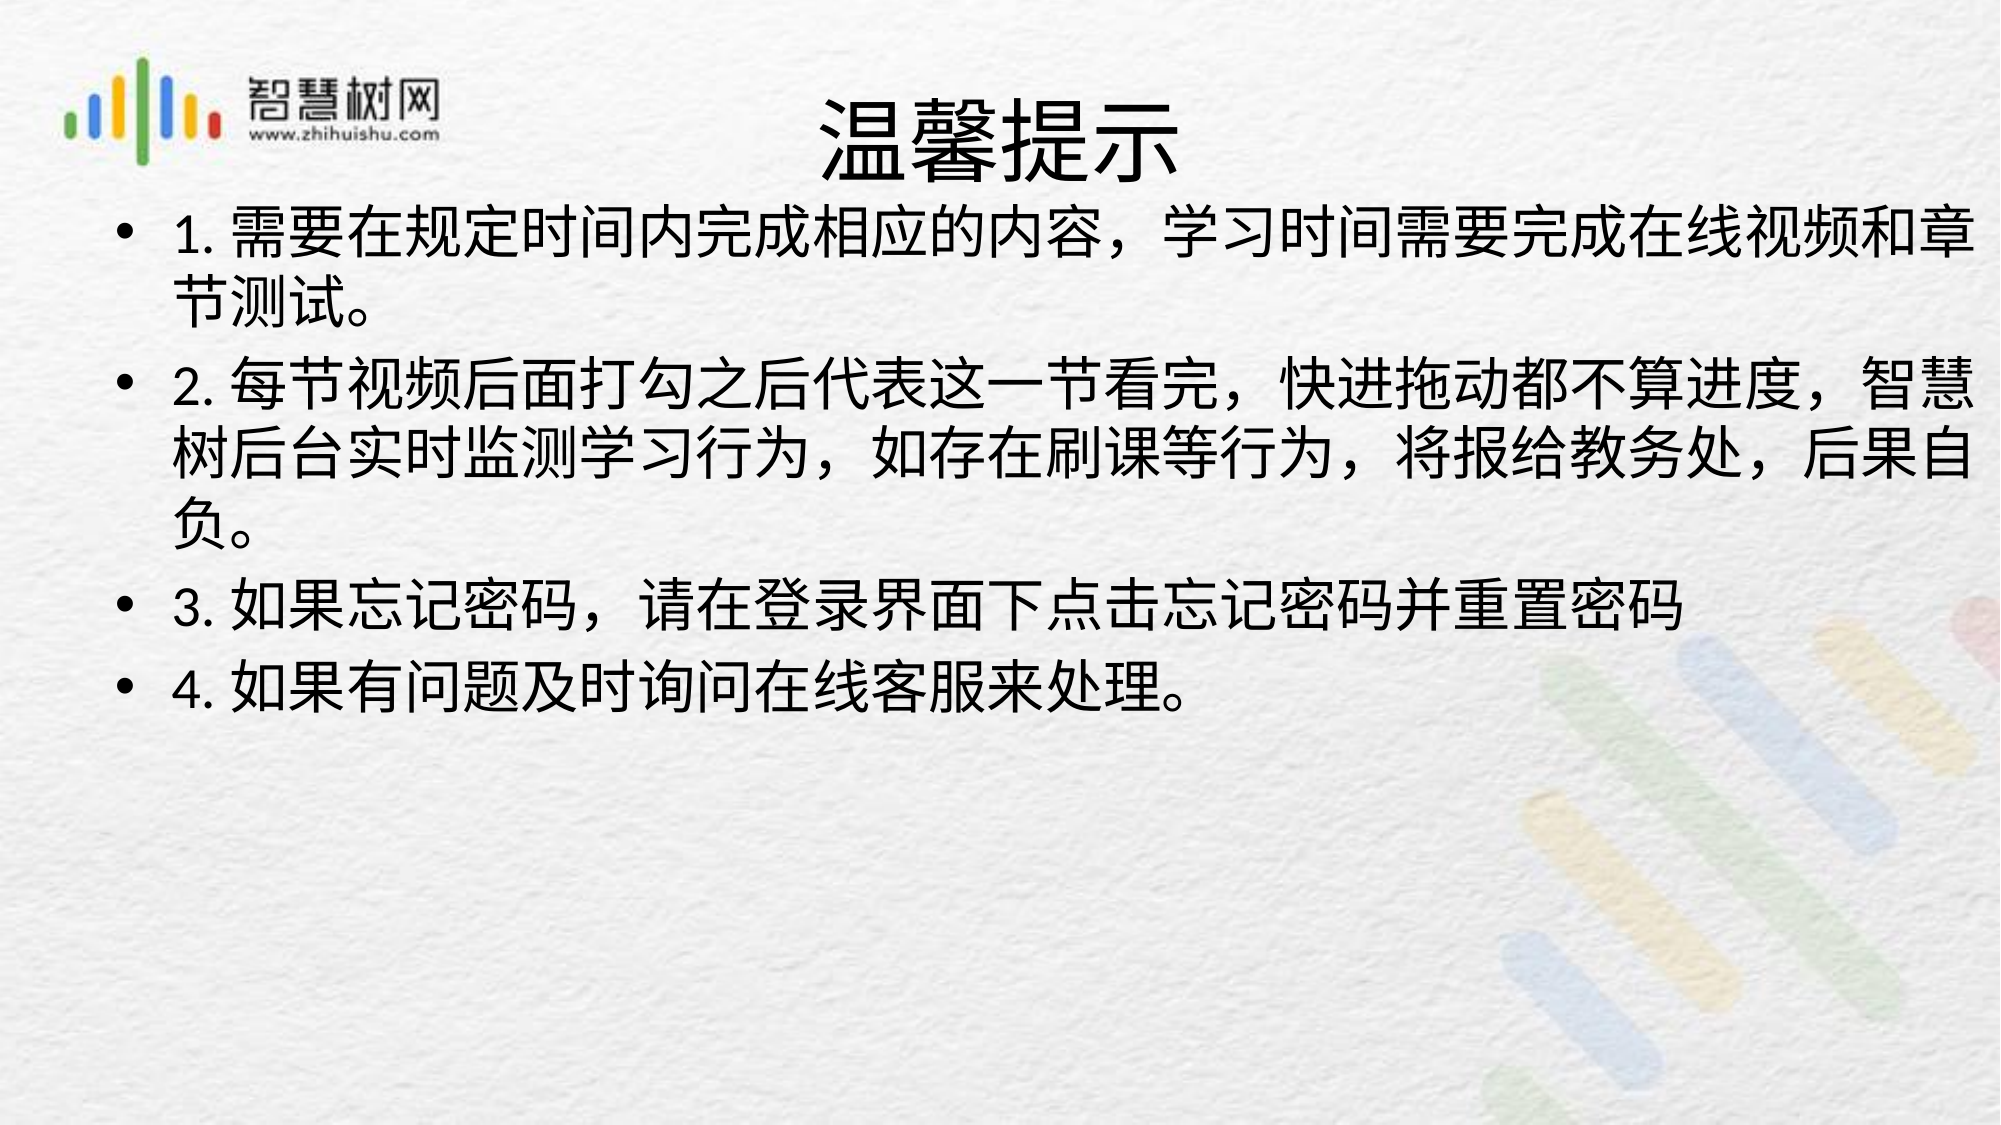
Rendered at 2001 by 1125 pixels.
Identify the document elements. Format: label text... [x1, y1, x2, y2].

list 1.需要在规定时间内完成相应的内容，学习时间需要完成在线视频和章节测试。 2.每节视频后面打勾之后代表这一节看完，快进拖动都不算进度，智慧树后台实时监测学习行为，如存在刷课等行为，将报给教务处，后果自负。 3.如果忘记密码，请在登录界面下点击忘记密码并重置密码 4.如果有问题及时询问在线客服来处理。 [99, 187, 2000, 1075]
title 温馨提示 [99, 44, 1901, 187]
picture [0, 0, 2000, 1125]
